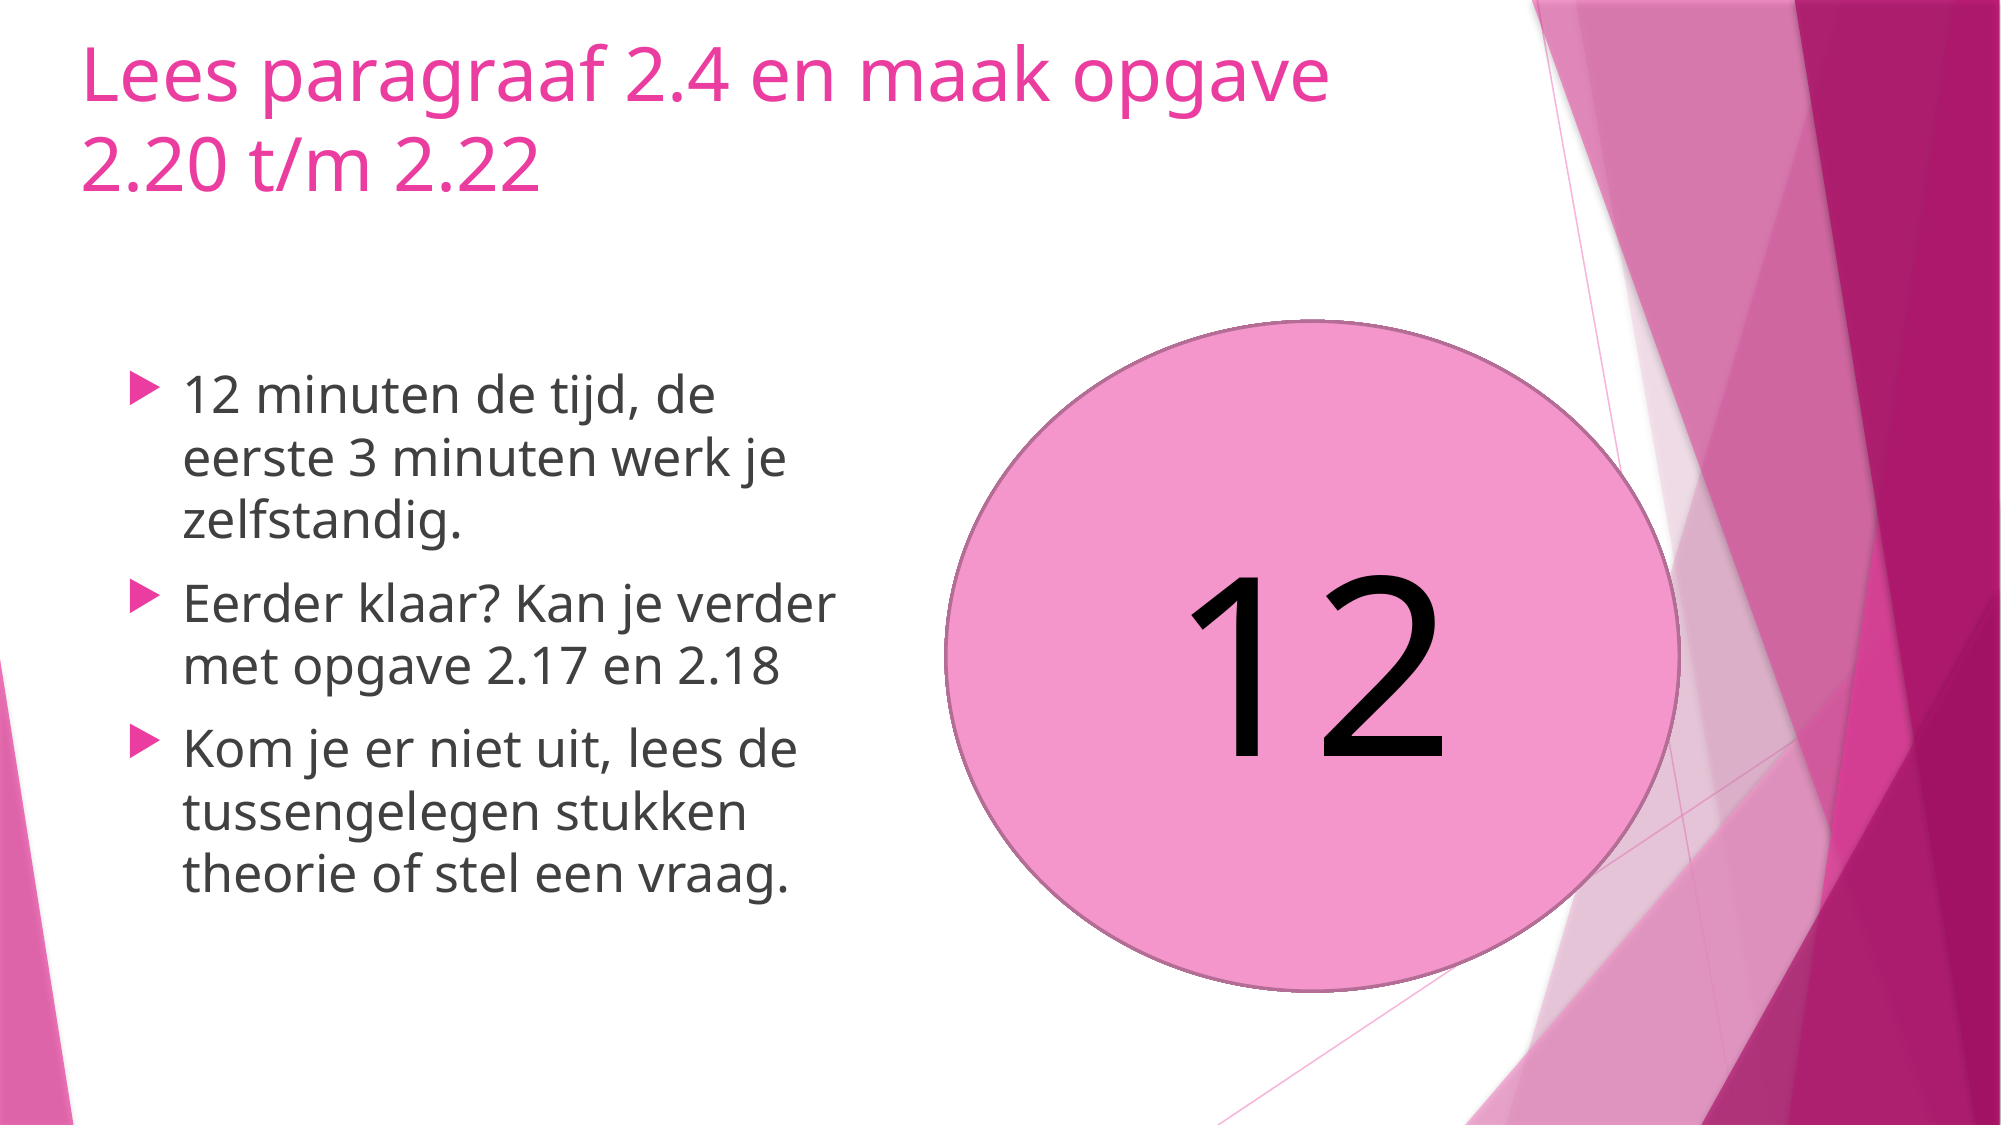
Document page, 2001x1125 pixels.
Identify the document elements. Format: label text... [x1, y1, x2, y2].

list 12 minuten de tijd, de eerste 3 minuten werk je zelfstandig. Eerder klaar? Kan je verder met opgave 2.17 en 2.18 Kom je er niet uit, lees de tussengelegen stukken theorie of stel een vraag. [111, 354, 896, 992]
text_box 12 [944, 319, 1681, 993]
title Lees paragraaf 2.4 en maak opgave 2.20 t/m 2.22 [65, 19, 1476, 236]
